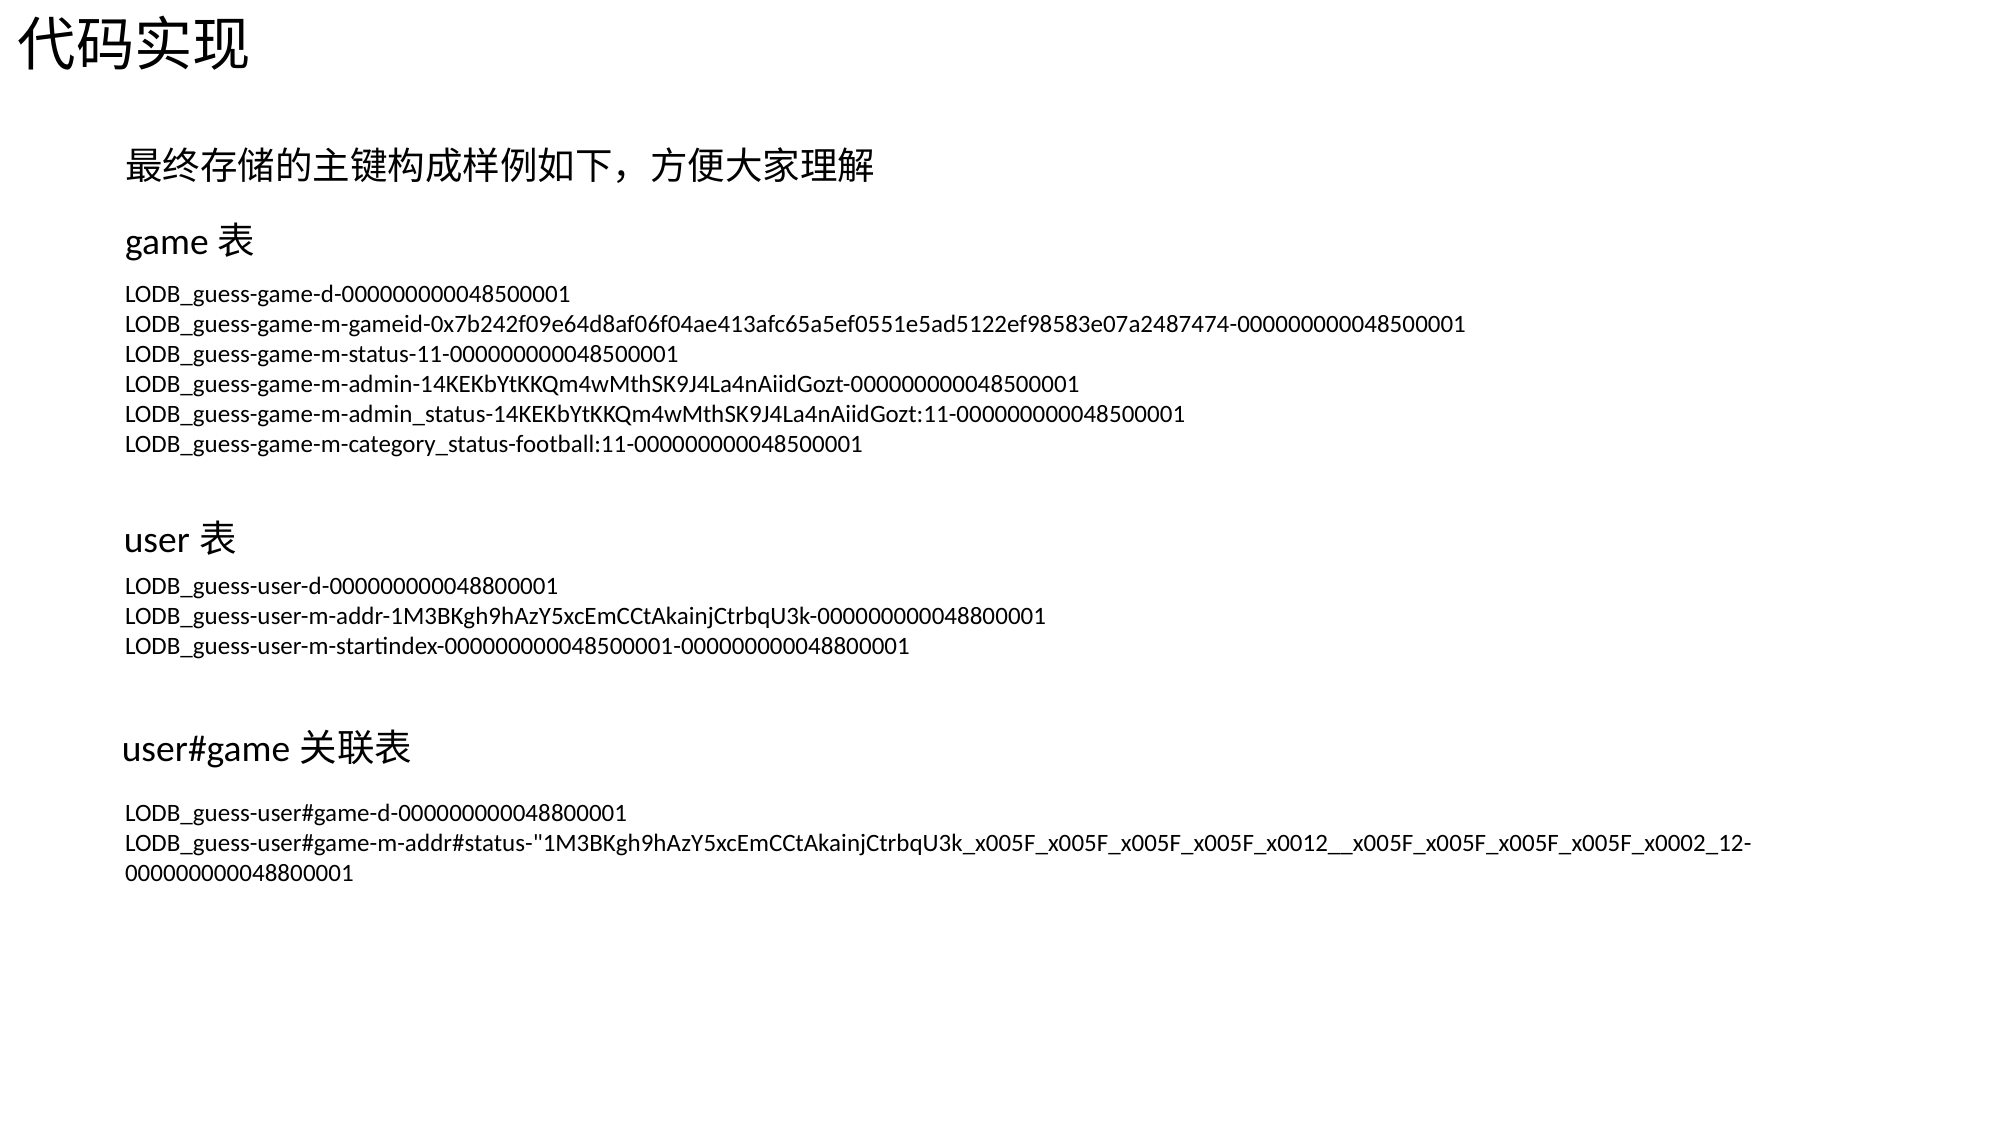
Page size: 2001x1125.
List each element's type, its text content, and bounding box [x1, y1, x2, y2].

text_box game表 [110, 209, 284, 270]
text_box user表 [109, 508, 261, 568]
text_box 最终存储的主键构成样例如下，方便大家理解 [110, 135, 890, 195]
text_box 代码实现 [3, 0, 266, 85]
text_box LODB_guess-user#game-d-000000000048800001 LODB_guess-user#game-m-addr#status-"1M3BKgh9hAzY5xcEmCCtAkainjCtrbqU3k_x005F_x005F_x005F_x005F_x0012__x005F_x005F_x005F_x005F_x0002_12-000000000048800001 [110, 789, 1975, 864]
text_box user#game关联表 [107, 716, 452, 777]
text_box LODB_guess-user-d-000000000048800001 LODB_guess-user-m-addr-1M3BKgh9hAzY5xcEmCCtAkainjCtrbqU3k-000000000048800001 LODB_guess-user-m-startindex-000000000048500001-000000000048800001 [110, 562, 1677, 667]
text_box LODB_guess-game-d-000000000048500001 LODB_guess-game-m-gameid-0x7b242f09e64d8af06f04ae413afc65a5ef0551e5ad5122ef98583e07a2487474-000000000048500001 LODB_guess-game-m-status-11-000000000048500001 LODB_guess-game-m-admin-14KEKbYtKKQm4wMthSK9J4La4nAiidGozt-000000000048500001 LODB_guess-game-m-admin_status-14KEKbYtKKQm4wMthSK9J4La4nAiidGozt:11-000000000048500001 LODB_guess-game-m-category_status-football:11-000000000048500001 [110, 270, 1837, 465]
